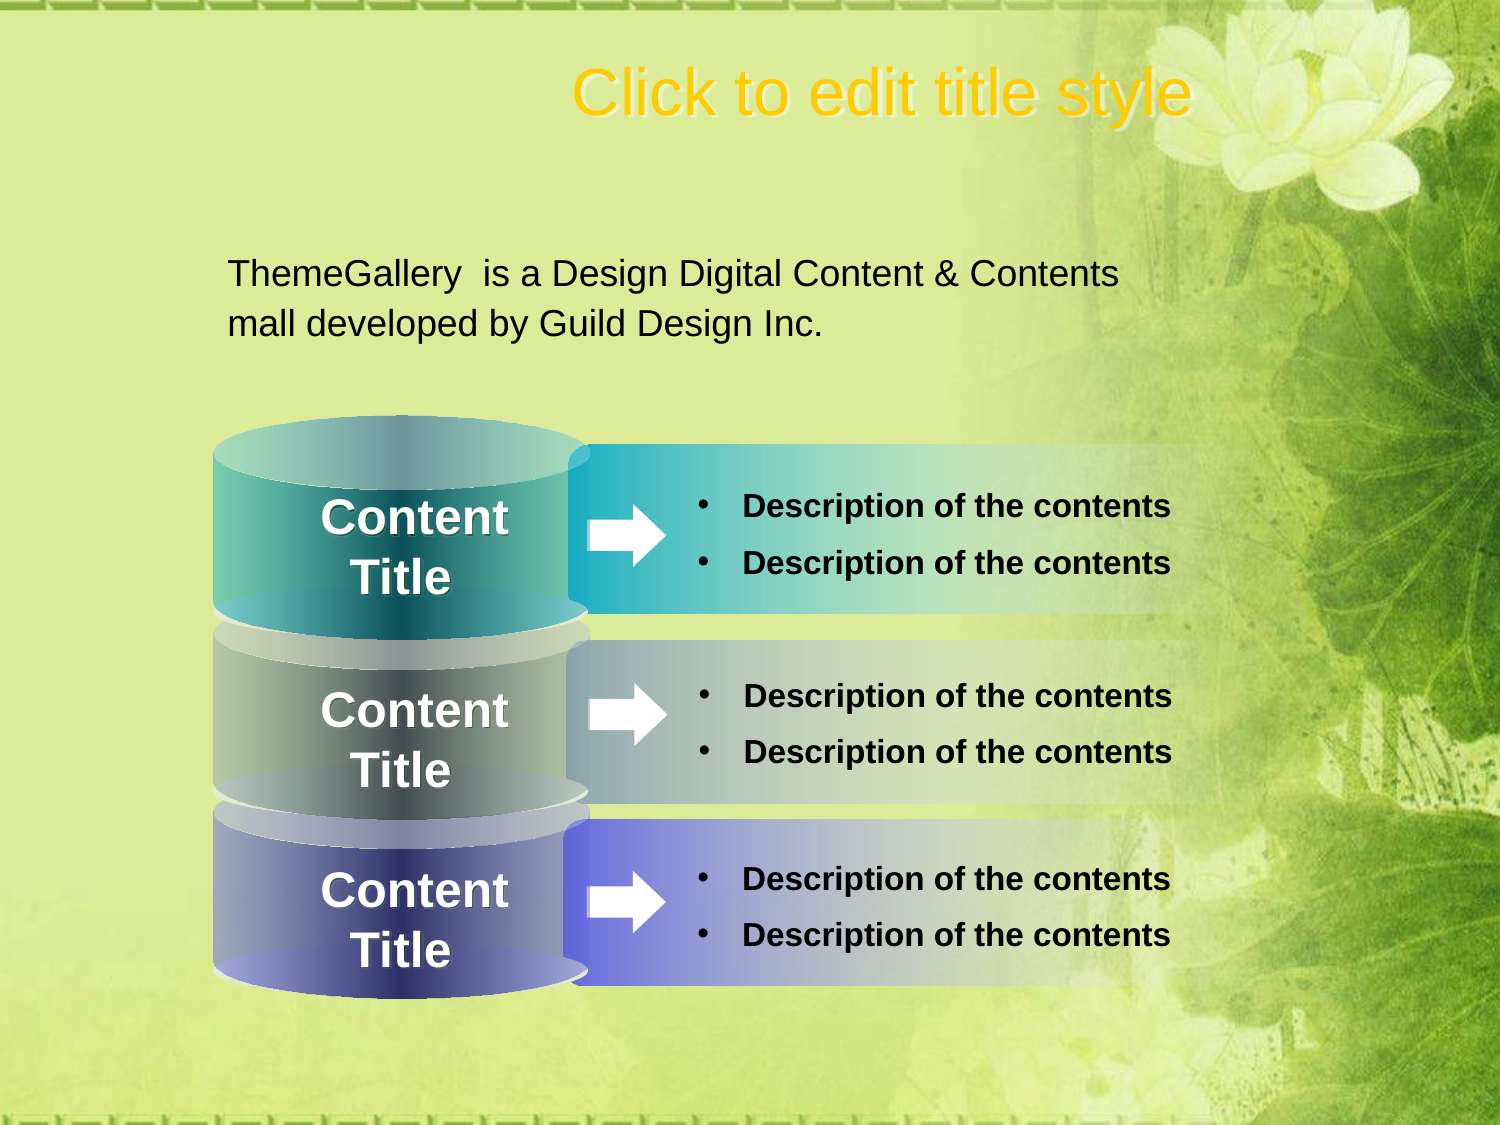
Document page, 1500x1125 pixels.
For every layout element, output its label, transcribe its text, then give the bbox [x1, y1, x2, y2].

picture [0, 0, 1500, 1125]
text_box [212, 647, 590, 820]
text_box Description of the contents Description of the contents [682, 477, 1271, 589]
text_box [593, 640, 1259, 804]
text_box [593, 504, 667, 567]
text_box [593, 819, 1259, 986]
text_box ThemeGallery is a Design Digital Content & Contents mall developed by Guild Design Inc. [212, 237, 1213, 352]
text_box [593, 444, 1263, 614]
text_box [593, 870, 666, 934]
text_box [212, 415, 590, 640]
text_box [593, 683, 668, 746]
text_box Description of the contents Description of the contents [684, 666, 1275, 778]
text_box Description of the contents Description of the contents [682, 849, 1258, 961]
title Click to edit title style [289, 42, 1477, 136]
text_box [212, 827, 590, 999]
